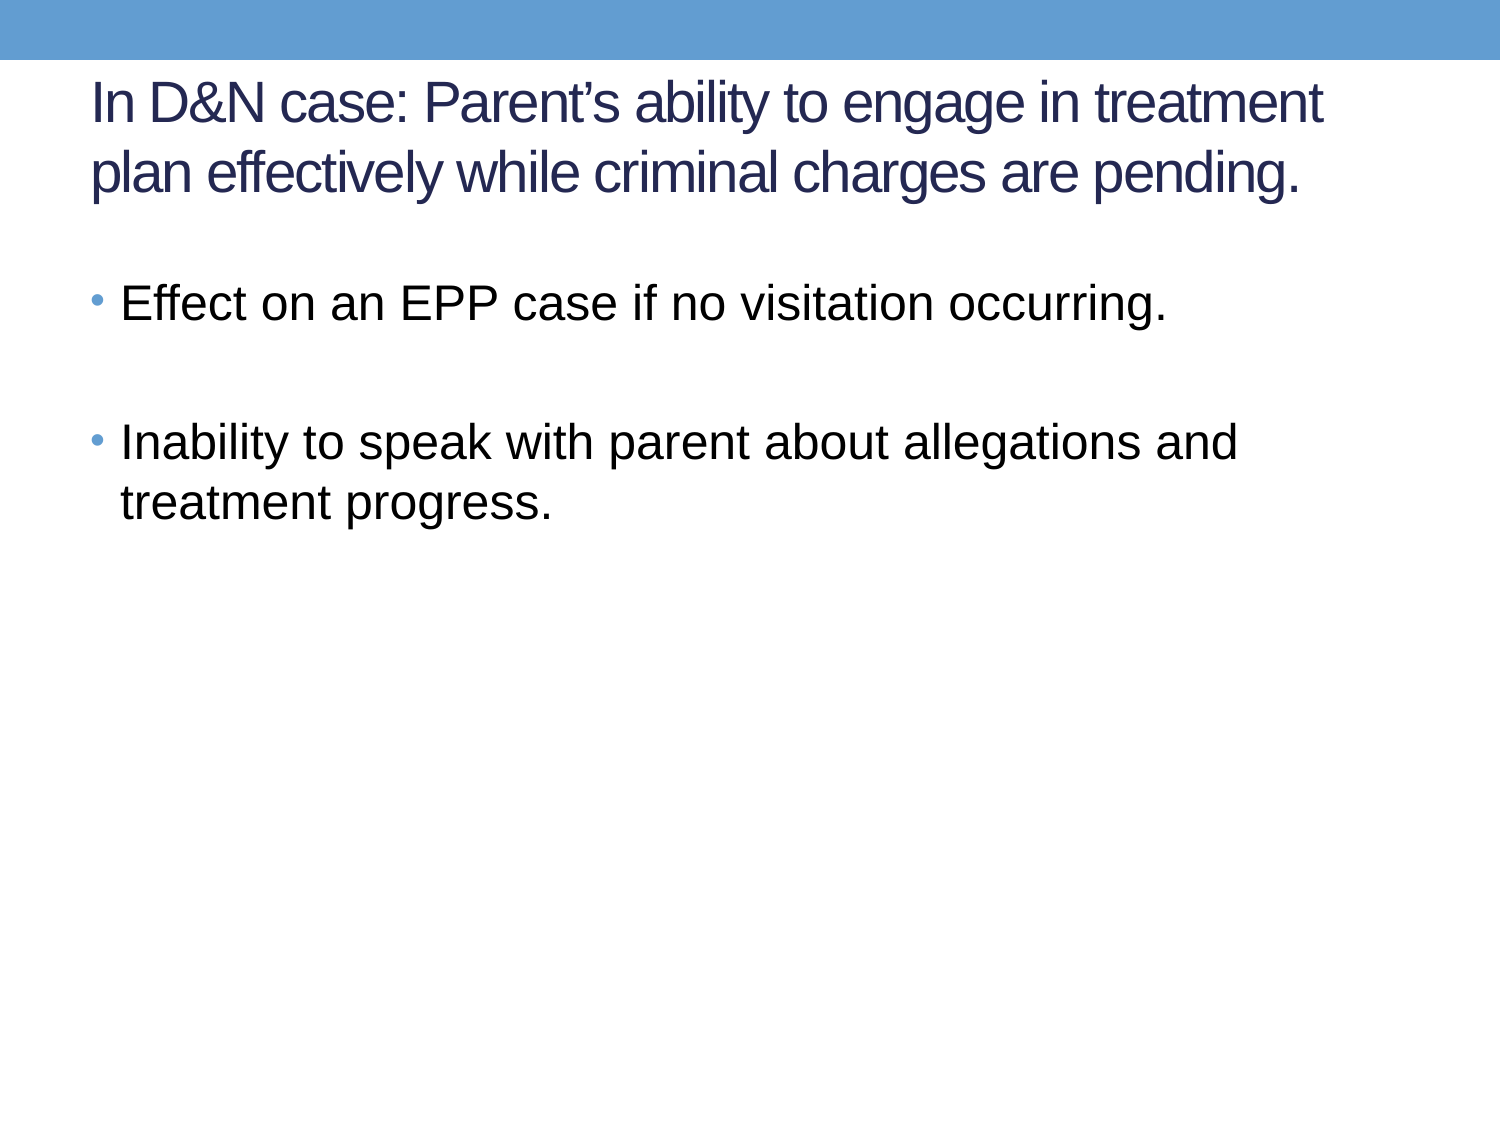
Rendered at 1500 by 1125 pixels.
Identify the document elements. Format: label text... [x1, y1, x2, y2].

list Effect on an EPP case if no visitation occurring. Inability to speak with parent about allegations and treatment progress. [75, 262, 1425, 1063]
title In D&N case: Parent’s ability to engage in treatment plan effectively while criminal charges are pending. [75, 87, 1425, 250]
